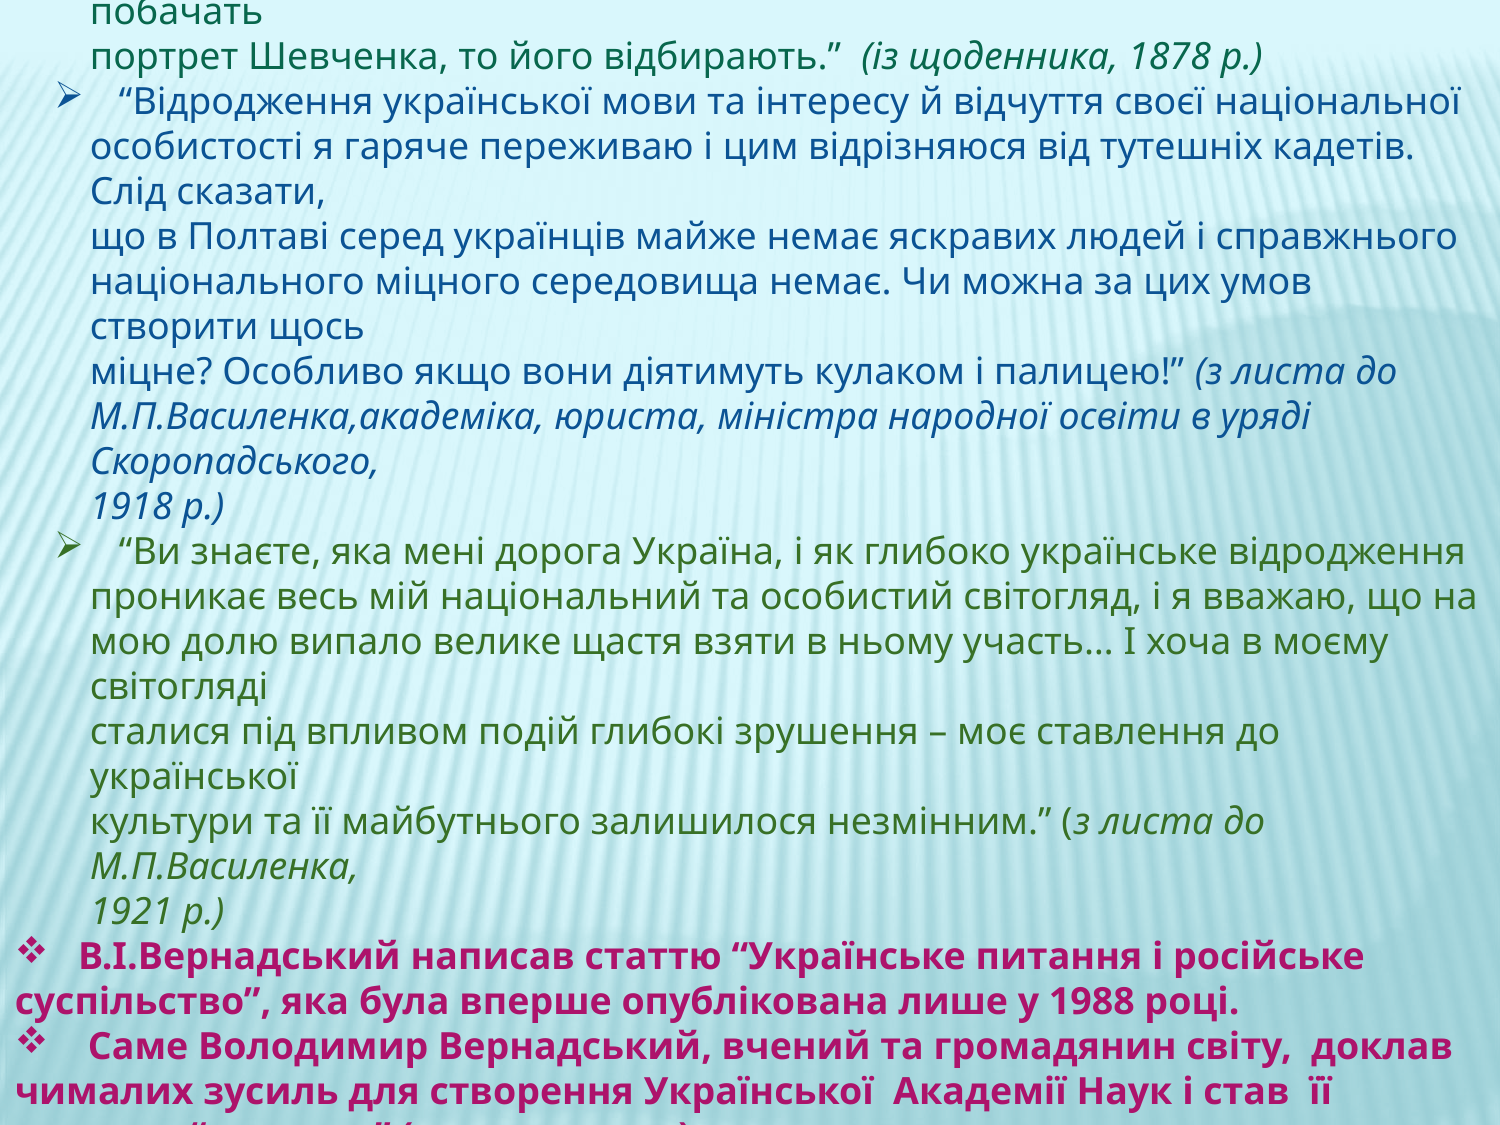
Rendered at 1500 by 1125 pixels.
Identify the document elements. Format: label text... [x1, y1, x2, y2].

text_box Доля України і її народу хвилювали Вернадського завжди: “у Росії зовсім заборонено друкувати книги моєю рідною мовою. На канікулах я із всім завзяттям візьмуся за неї. У Києві, якщо в якомусь будинку побачать портрет Шевченка, то його відбирають.” (із щоденника, 1878 р.) “Відродження української мови та інтересу й відчуття своєї національної особистості я гаряче переживаю і цим відрізняюся від тутешніх кадетів. Слід сказати, що в Полтаві серед українців майже немає яскравих людей і справжнього національного міцного середовища немає. Чи можна за цих умов створити щось міцне? Особливо якщо вони діятимуть кулаком і палицею!” (з листа до М.П.Василенка,академіка, юриста, міністра народної освіти в уряді Скоропадського, 1918 р.) “Ви знаєте, яка мені дорога Україна, і як глибоко українське відродження проникає весь мій національний та особистий світогляд, і я вважаю, що на мою долю випало велике щастя взяти в ньому участь… І хоча в моєму світогляді сталися під впливом подій глибокі зрушення – моє ставлення до української культури та її майбутнього залишилося незмінним.” (з листа до М.П.Василенка, 1921 р.) В.І.Вернадський написав статтю “Українське питання і російське суспільство”, яка була вперше опублікована лише у 1988 році. Саме Володимир Вернадський, вчений та громадянин світу, доклав чималих зусиль для створення Української Академії Наук і став її першим “головою” (президентом) у 1918 році. Очолив універсальну Національну бібліотеку України при УАН у 1918 році. [0, 0, 1500, 1125]
